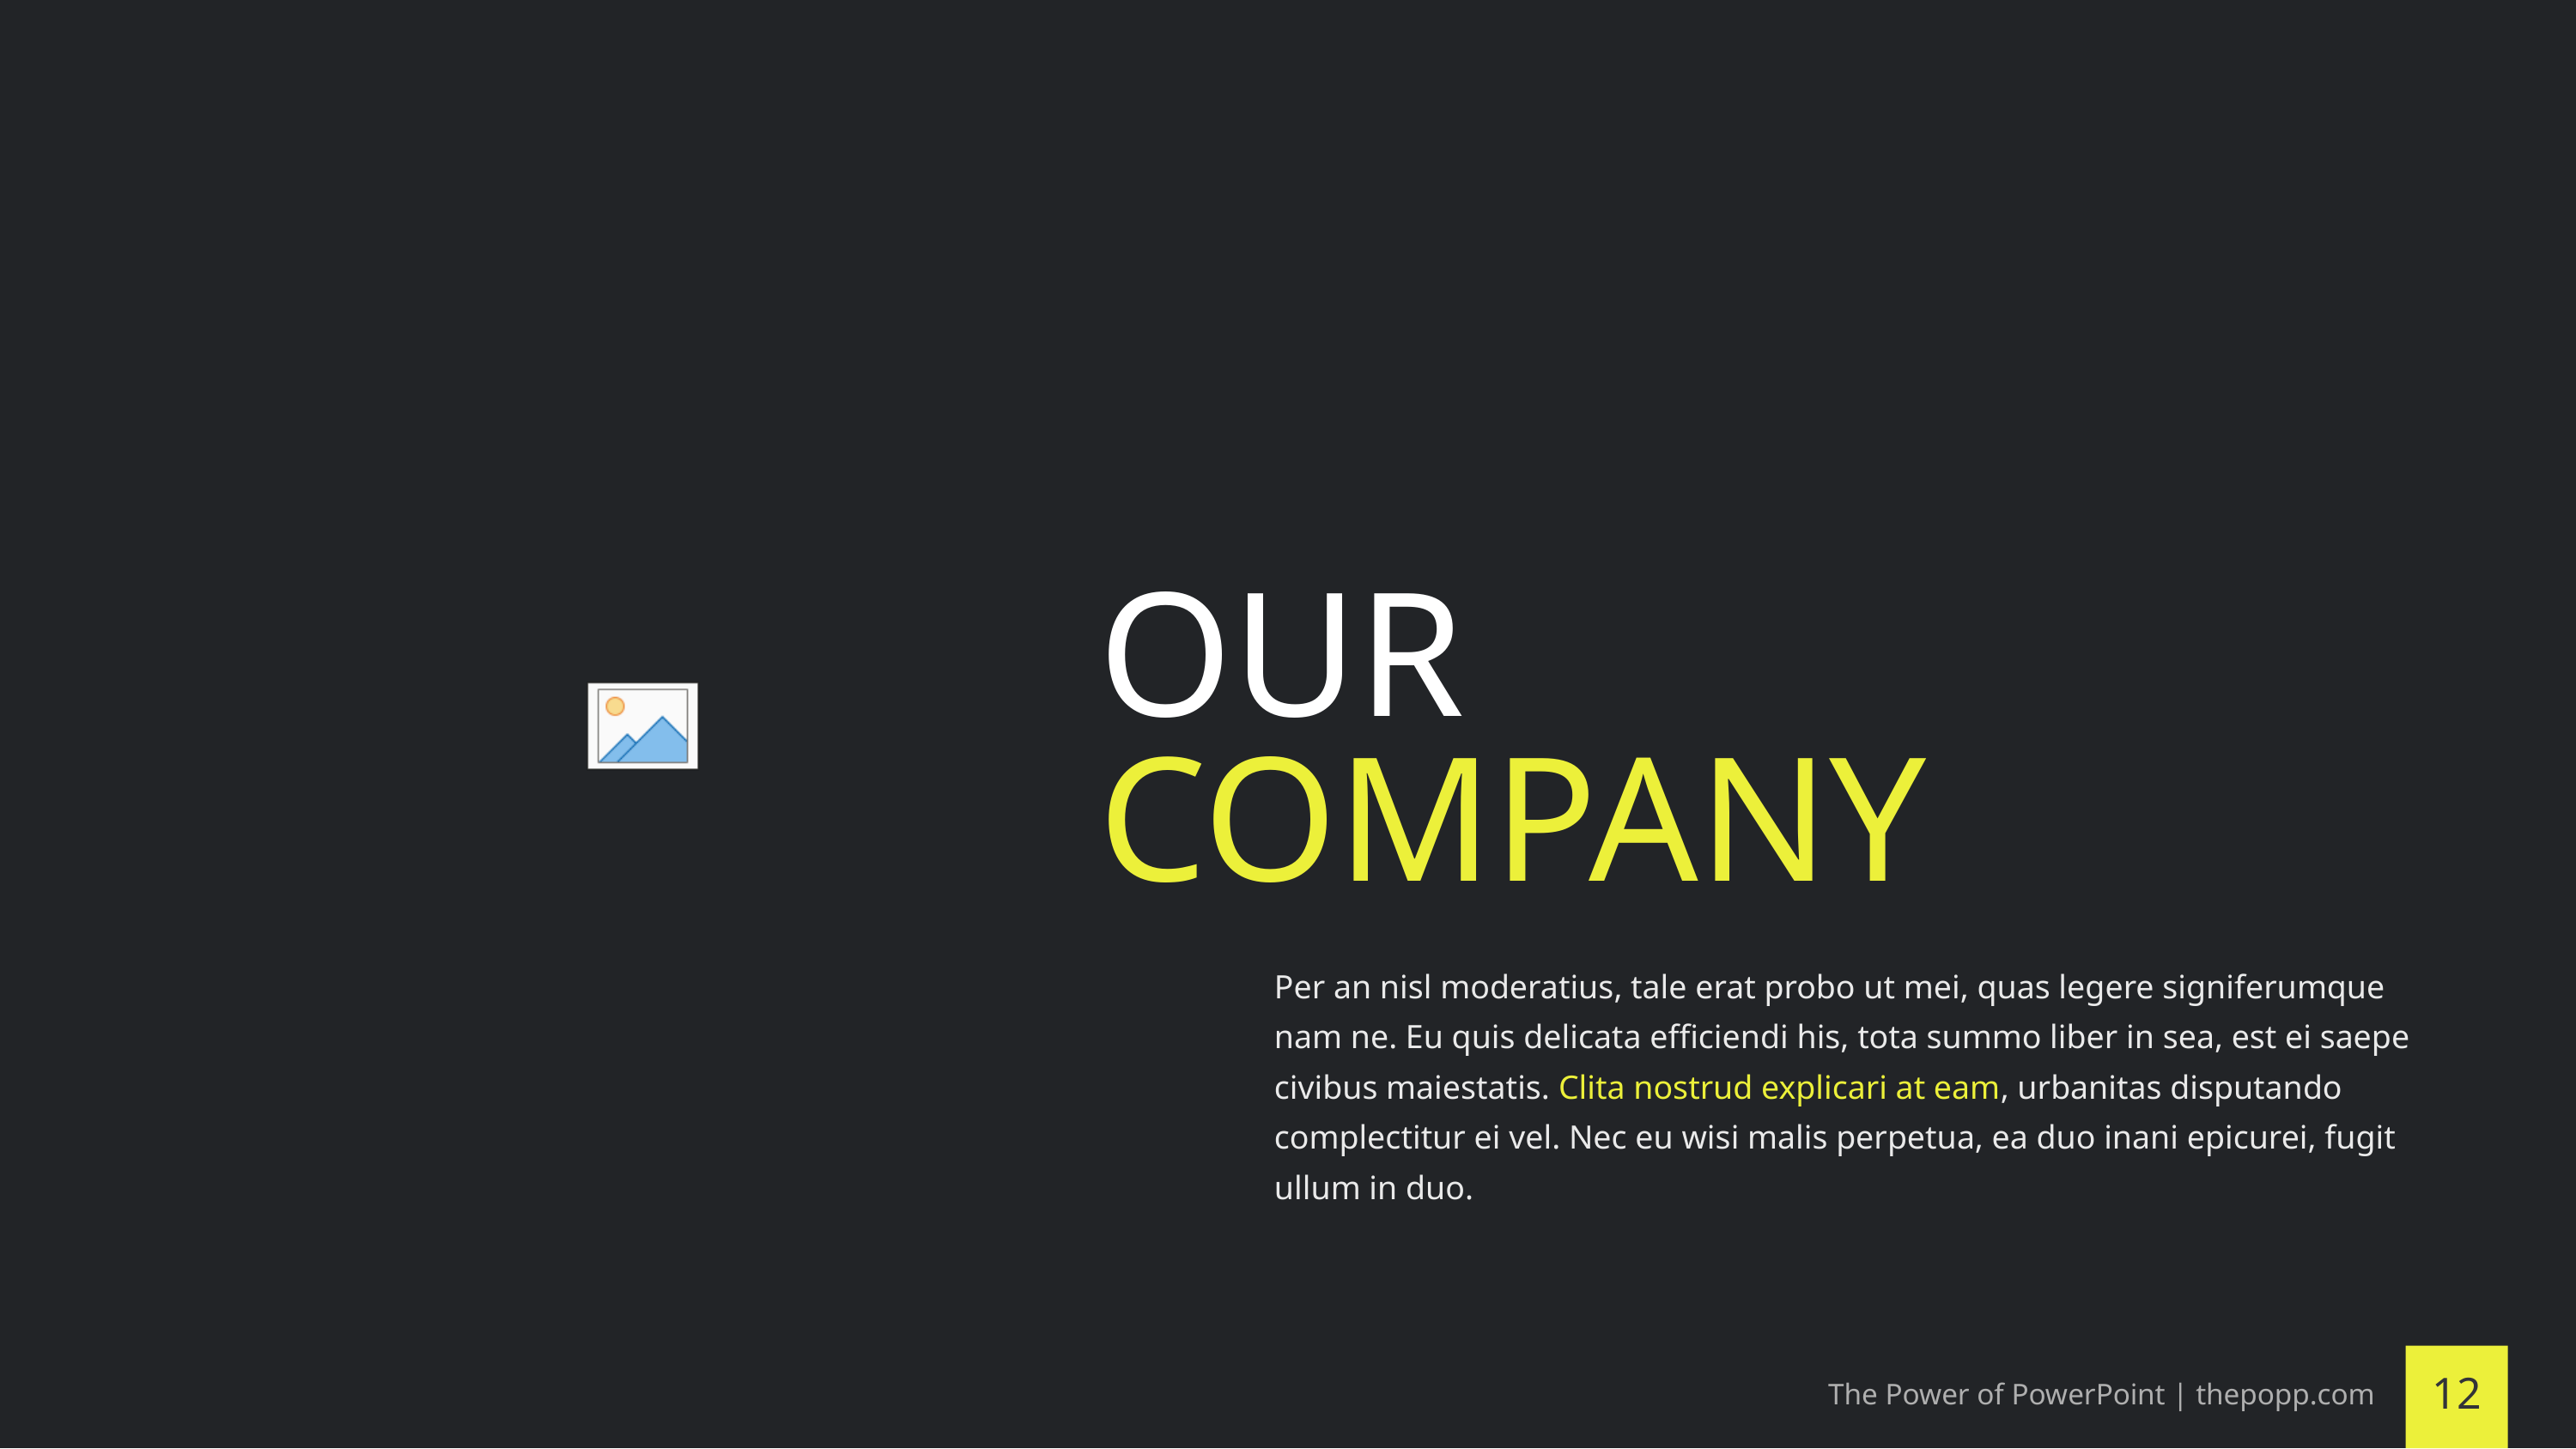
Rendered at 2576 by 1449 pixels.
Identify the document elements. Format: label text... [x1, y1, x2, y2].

picture [67, 67, 1219, 1386]
list Per an nisl moderatius, tale erat probo ut mei, quas legere signiferumque nam ne. Eu quis delicata efficiendi his, tota summo liber in sea, est ei saepe civibus maiestatis. Clita nostrud explicari at eam, urbanitas disputando complectitur ei vel. Nec eu wisi malis perpetua, ea duo inani epicurei, fugit ullum in duo. [1261, 948, 2467, 1226]
footer The Power of PowerPoint | thepopp.com [1519, 1356, 2389, 1434]
title OUR COMPANY [1219, 308, 2467, 921]
slide_number 12 [2404, 1356, 2509, 1434]
